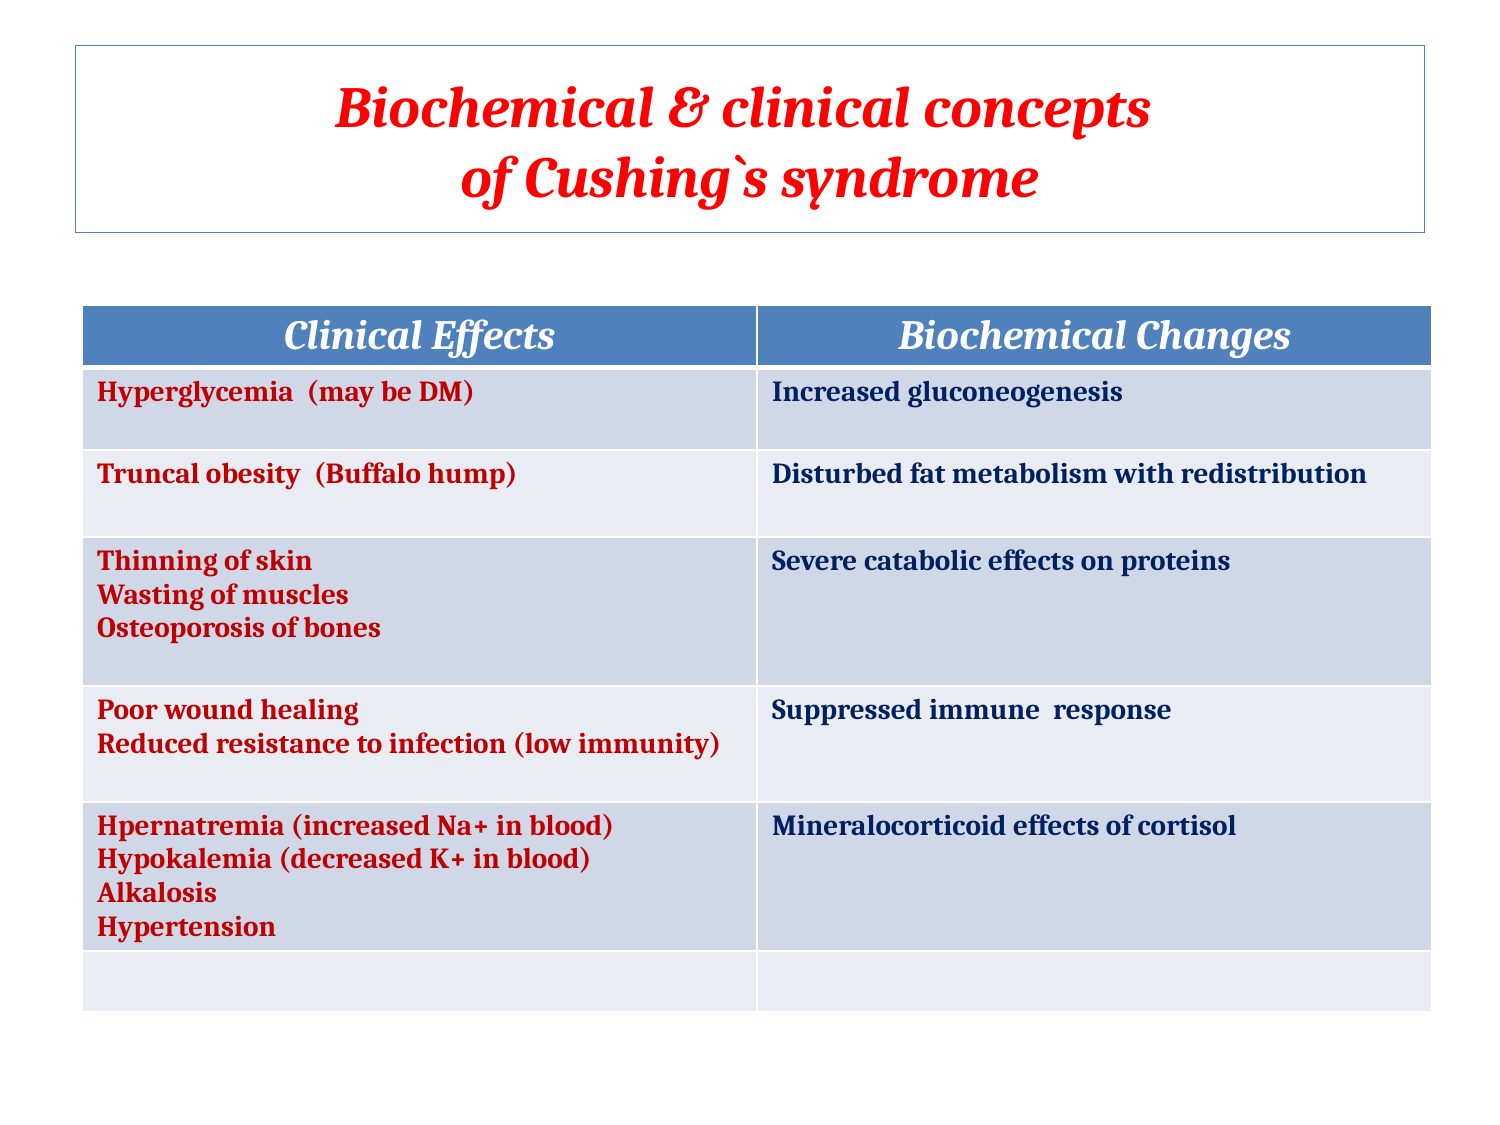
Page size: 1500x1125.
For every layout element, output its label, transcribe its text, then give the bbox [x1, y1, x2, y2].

table_cell Severe catabolic effects on proteins [758, 538, 1431, 685]
table_cell Truncal obesity (Buffalo hump) [83, 451, 756, 536]
table_cell Mineralocorticoid effects of cortisol [758, 803, 1431, 950]
table_header Clinical Effects [83, 306, 756, 365]
table_cell [83, 952, 756, 1011]
table_cell Hpernatremia (increased Na+ in blood) Hypokalemia (decreased K+ in blood) Alkalosis Hypertension [83, 803, 756, 950]
table_cell [758, 952, 1431, 1011]
table_cell Thinning of skin Wasting of muscles Osteoporosis of bones [83, 538, 756, 685]
title Biochemical & clinical concepts of Cushing`s syndrome [75, 45, 1425, 233]
table_cell Increased gluconeogenesis [758, 370, 1431, 449]
table_cell Suppressed immune response [758, 687, 1431, 801]
table_cell Poor wound healing Reduced resistance to infection (low immunity) [83, 687, 756, 801]
table_cell Disturbed fat metabolism with redistribution [758, 451, 1431, 536]
table_cell Hyperglycemia (may be DM) [83, 370, 756, 449]
table_header Biochemical Changes [758, 306, 1431, 365]
